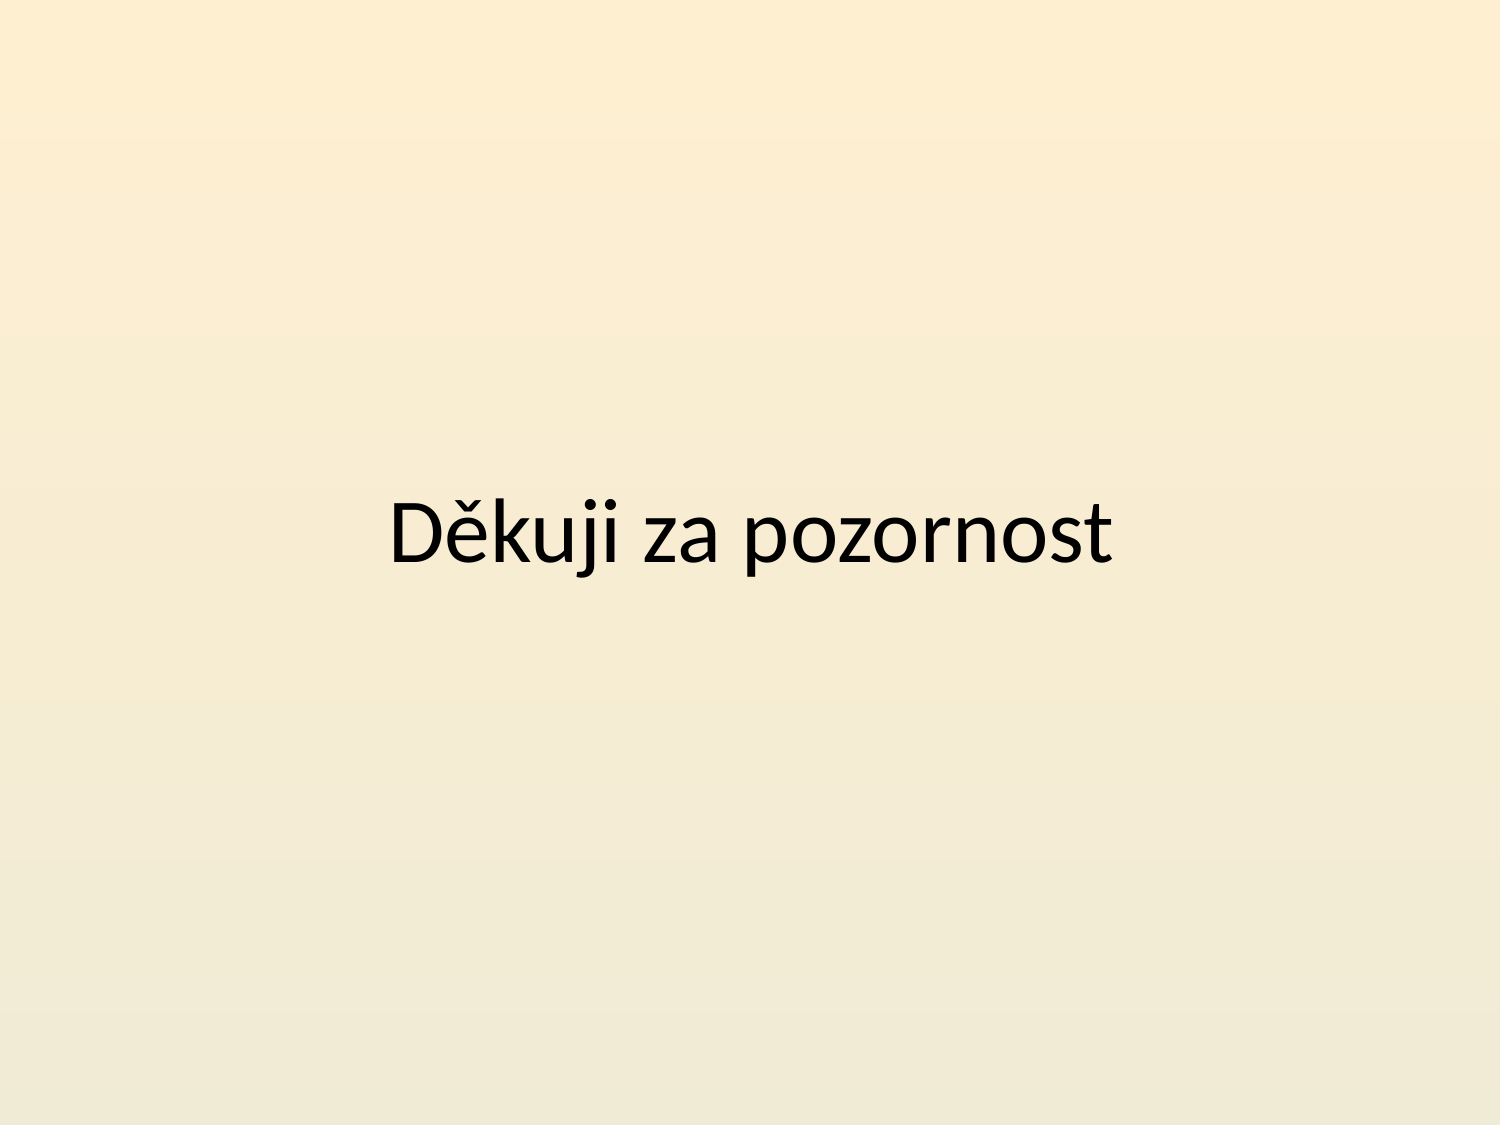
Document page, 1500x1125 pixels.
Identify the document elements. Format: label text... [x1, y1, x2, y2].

title Děkuji za pozornost [76, 432, 1427, 621]
